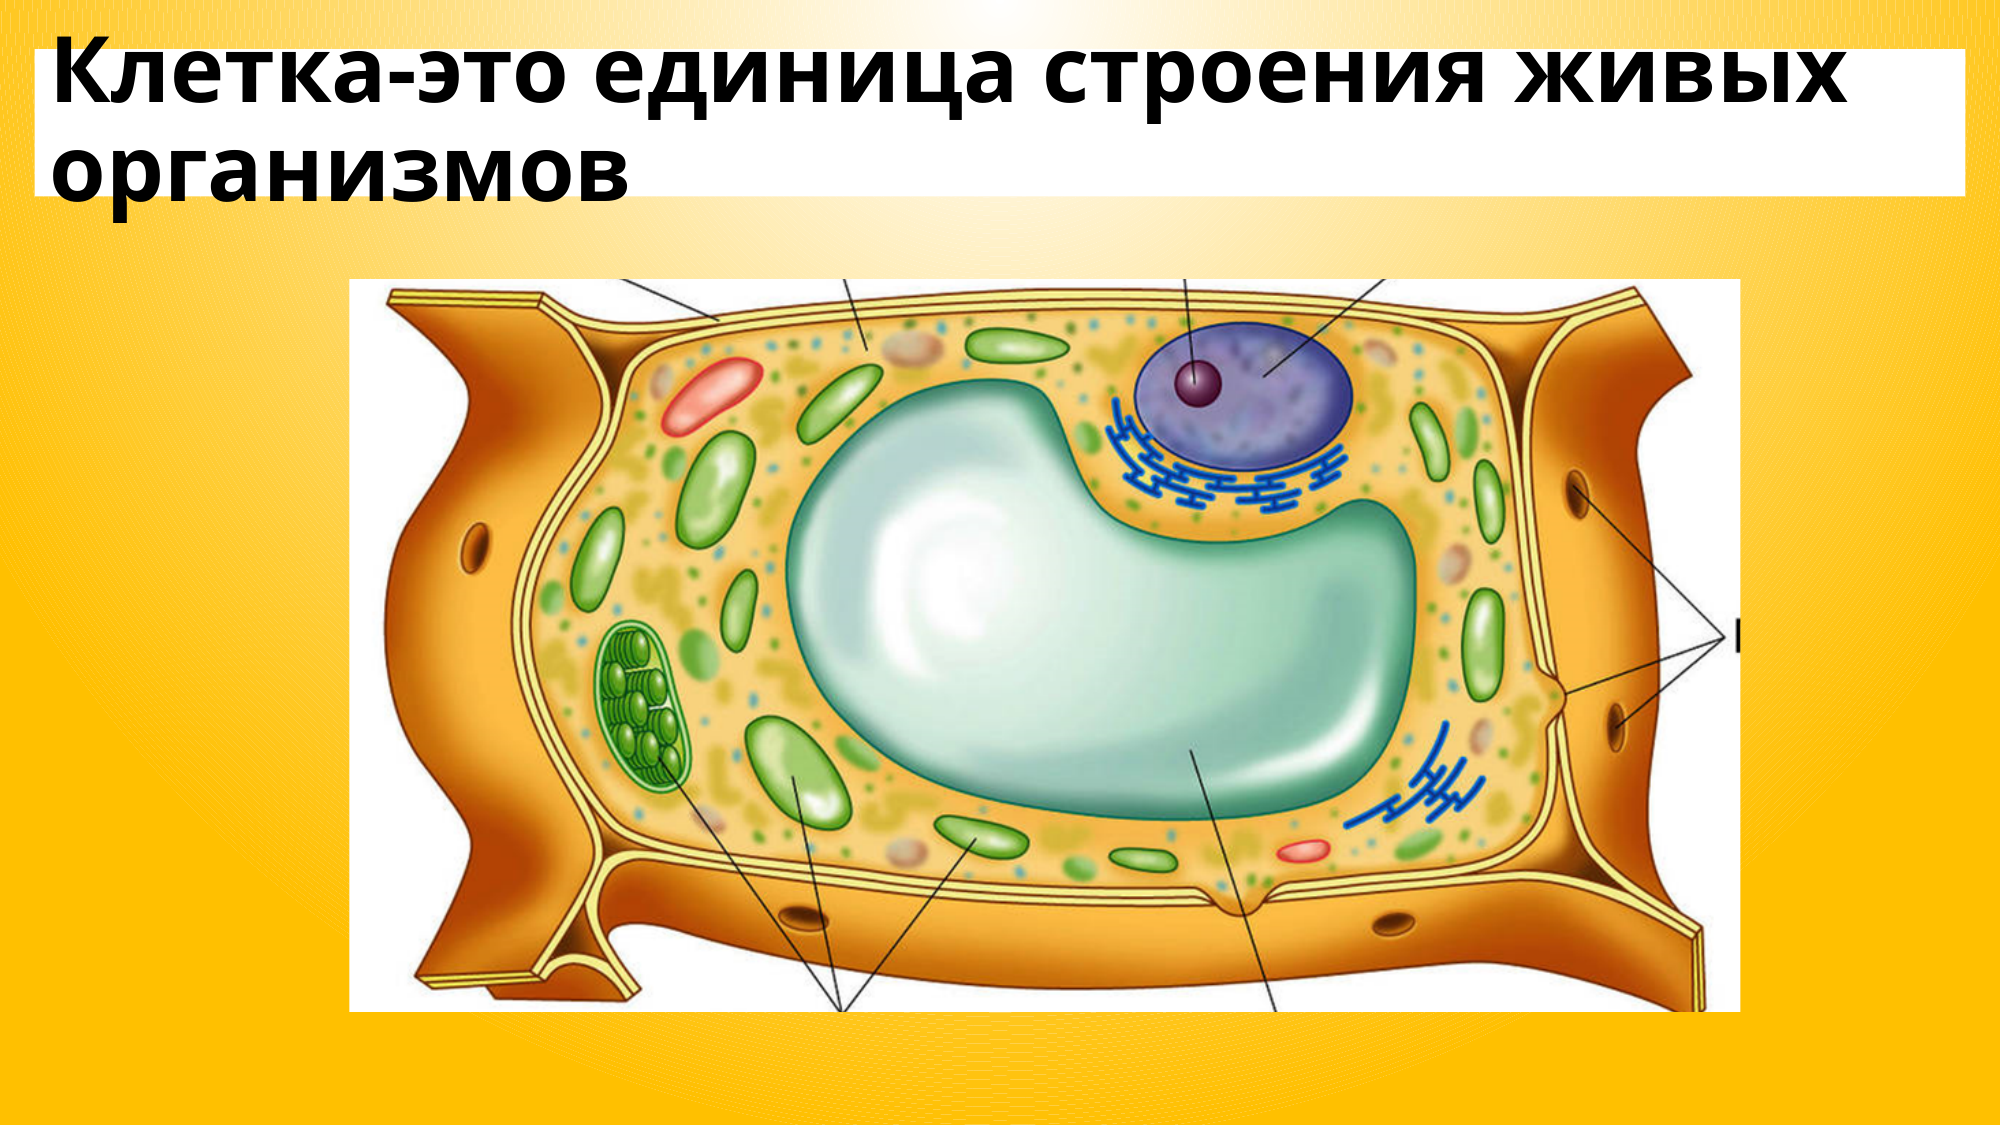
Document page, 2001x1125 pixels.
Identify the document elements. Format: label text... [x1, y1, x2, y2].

picture [349, 279, 1741, 1012]
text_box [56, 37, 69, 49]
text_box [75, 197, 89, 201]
title Клетка-это единица строения живых организмов [34, 49, 1966, 197]
